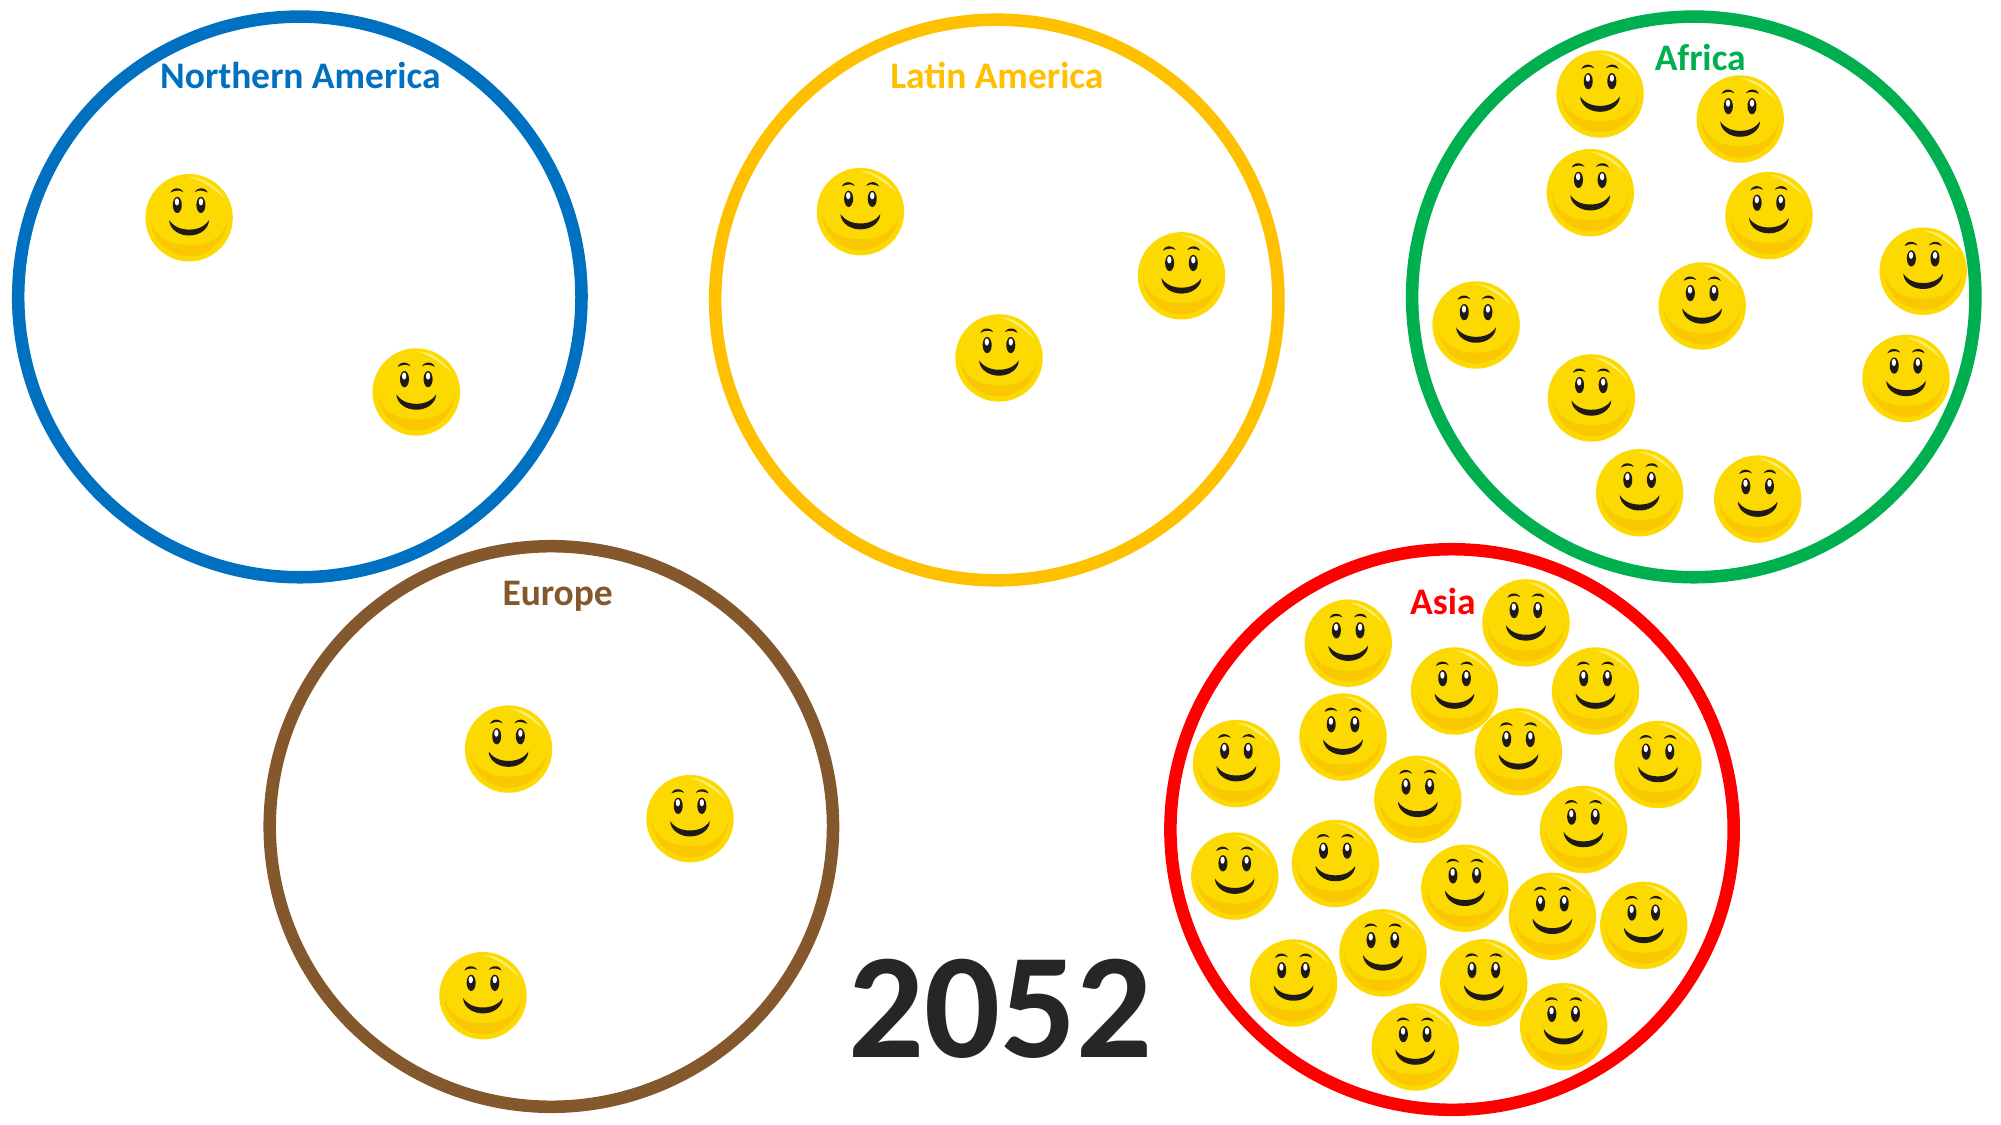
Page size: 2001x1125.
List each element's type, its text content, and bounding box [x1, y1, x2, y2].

text_box Asia [1395, 569, 1493, 630]
picture [1658, 262, 1746, 350]
text_box Africa [1640, 25, 1788, 86]
picture [1304, 599, 1392, 687]
picture [1556, 50, 1644, 138]
picture [1725, 171, 1813, 260]
text_box [17, 61, 583, 579]
text_box [268, 545, 835, 1108]
picture [955, 314, 1043, 402]
picture [1432, 281, 1520, 369]
picture [1192, 719, 1281, 808]
picture [1696, 75, 1784, 163]
text_box [881, 18, 1112, 43]
picture [1713, 455, 1802, 543]
picture [1249, 939, 1338, 1027]
picture [1595, 448, 1684, 537]
picture [1547, 354, 1636, 442]
text_box 2052 [820, 900, 1181, 1095]
text_box [1169, 548, 1735, 1111]
text_box [178, 15, 422, 43]
picture [1862, 334, 1950, 423]
text_box Europe [488, 560, 647, 621]
text_box [1558, 15, 1767, 50]
picture [1190, 832, 1279, 920]
text_box [1411, 31, 1977, 579]
picture [646, 774, 734, 863]
picture [1600, 881, 1688, 970]
picture [1291, 693, 1462, 908]
picture [145, 174, 233, 262]
picture [1339, 579, 1702, 1091]
text_box Northern America [145, 43, 497, 104]
picture [439, 951, 527, 1040]
picture [1137, 232, 1226, 320]
text_box Latin America [875, 43, 1122, 104]
picture [1879, 227, 1967, 315]
picture [372, 348, 460, 436]
picture [816, 167, 905, 256]
text_box [714, 46, 1280, 582]
picture [464, 705, 553, 793]
picture [1546, 148, 1634, 237]
